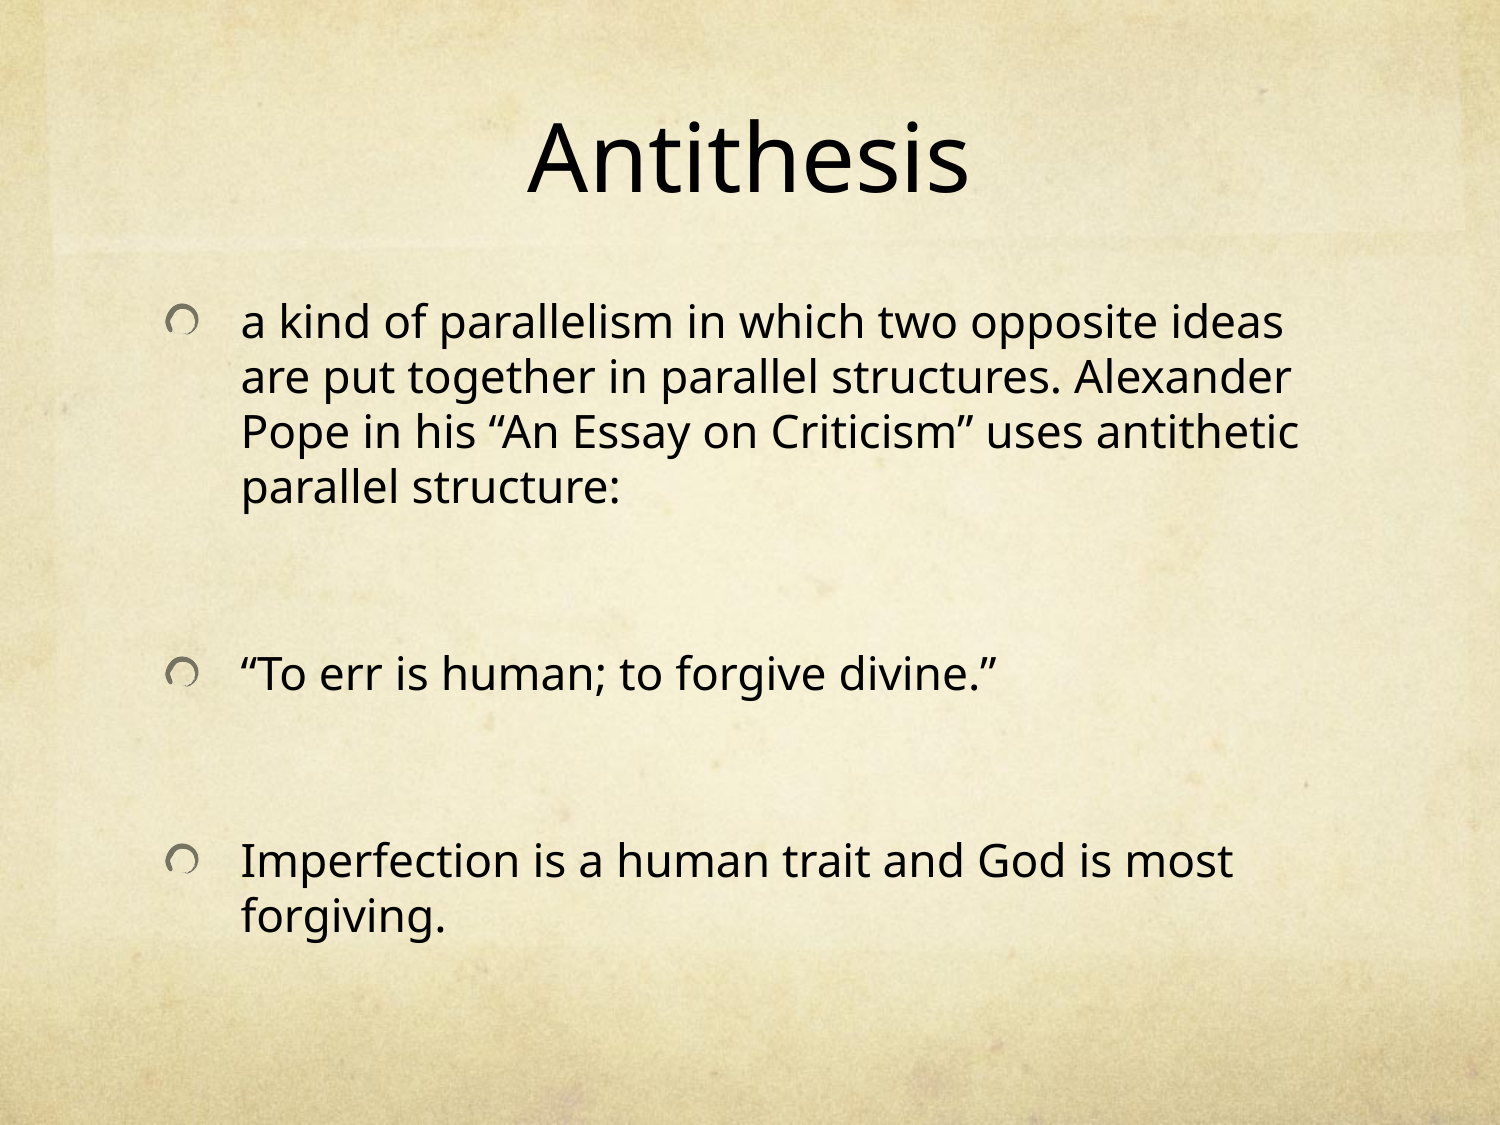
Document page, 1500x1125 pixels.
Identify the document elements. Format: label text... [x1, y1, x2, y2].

title Antithesis [150, 82, 1350, 225]
list a kind of parallelism in which two opposite ideas are put together in parallel structures. Alexander Pope in his “An Essay on Criticism” uses antithetic parallel structure: “To err is human; to forgive divine.” Imperfection is a human trait and God is most forgiving. [150, 284, 1350, 950]
picture [0, 0, 1500, 1125]
